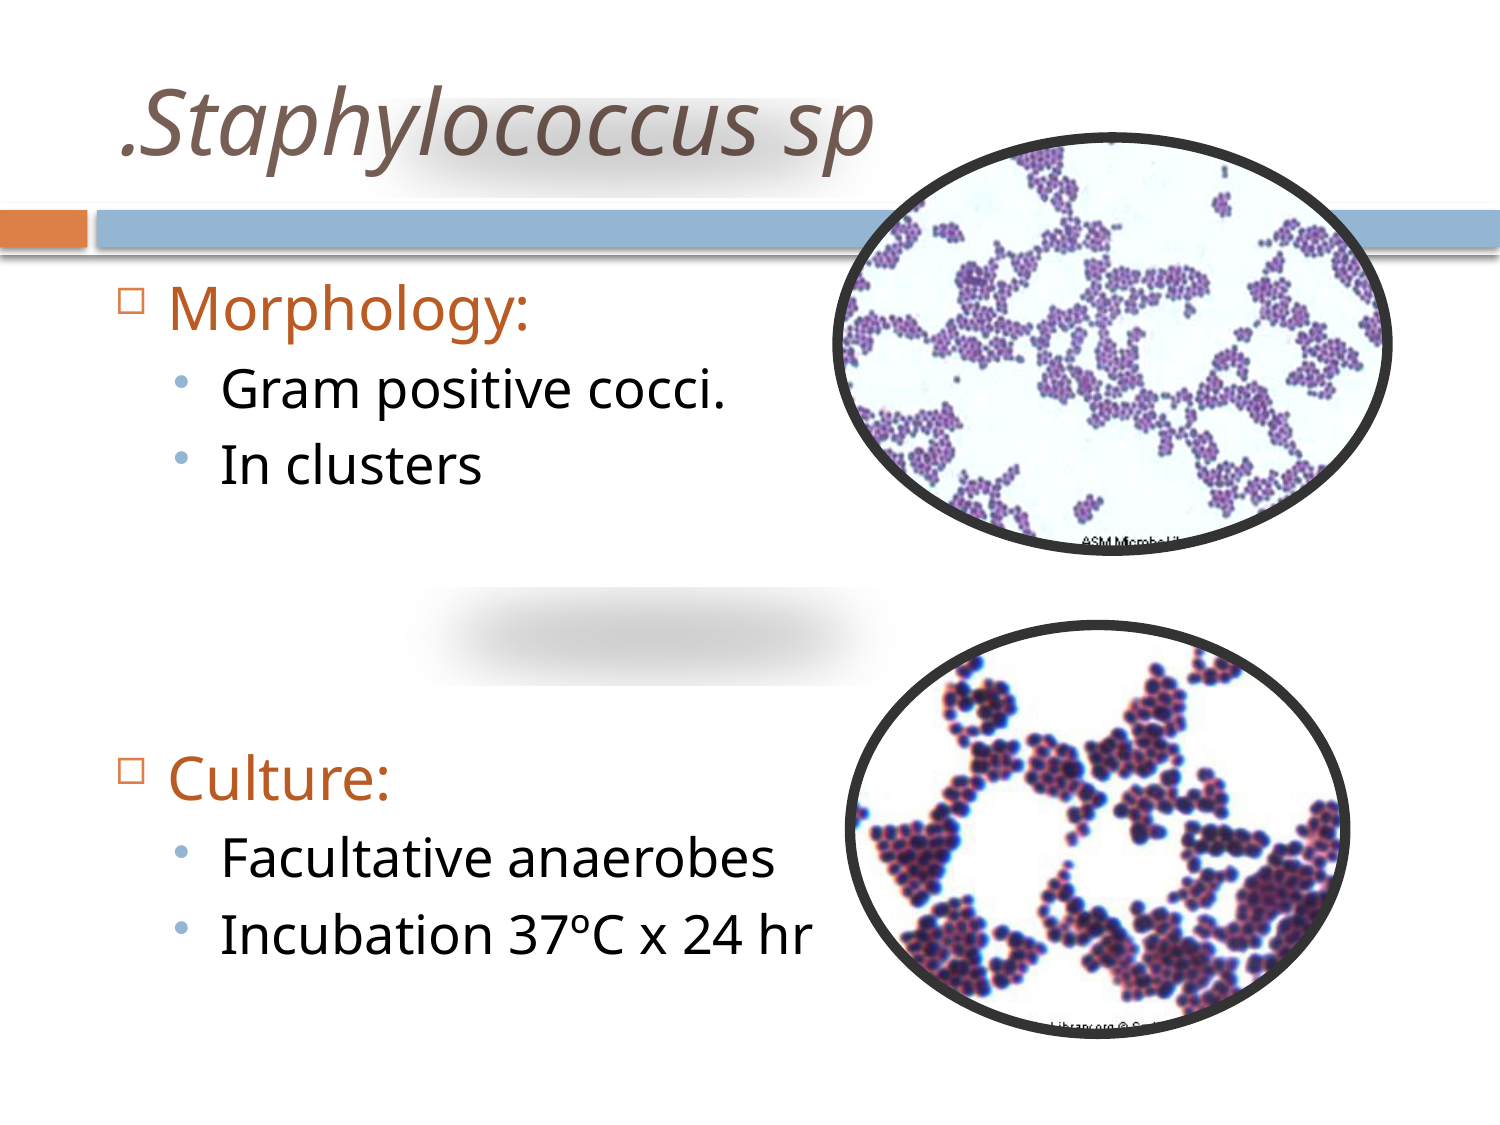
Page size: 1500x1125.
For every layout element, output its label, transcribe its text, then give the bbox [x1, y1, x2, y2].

picture [837, 137, 1388, 551]
list Morphology: Gram positive cocci. In clusters Culture: Facultative anaerobes Incubation 37ºC x 24 hr [100, 262, 1438, 1000]
title Staphylococcus sp. [100, 37, 1438, 200]
picture [849, 624, 1346, 1035]
